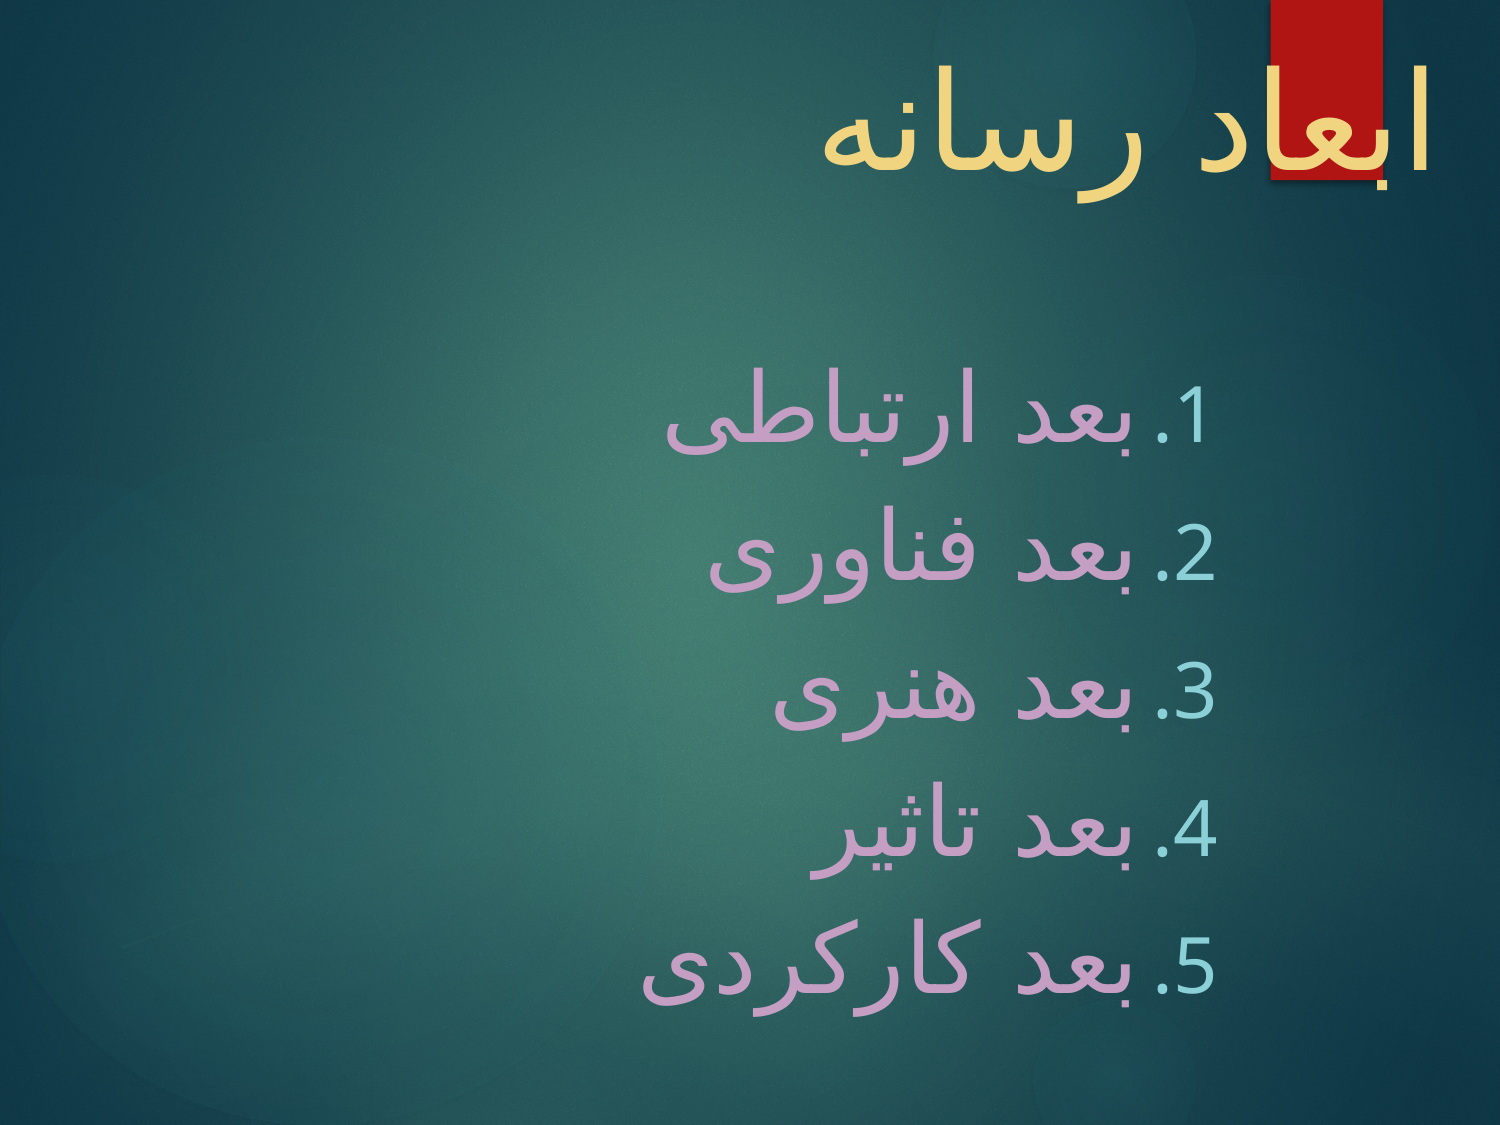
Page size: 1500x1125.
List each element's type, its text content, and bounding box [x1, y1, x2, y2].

list بعد ارتباطی بعد فناوری بعد هنری بعد تاثیر بعد کارکردی [135, 336, 1237, 1025]
title ابعاد رسانه [800, 24, 1500, 255]
